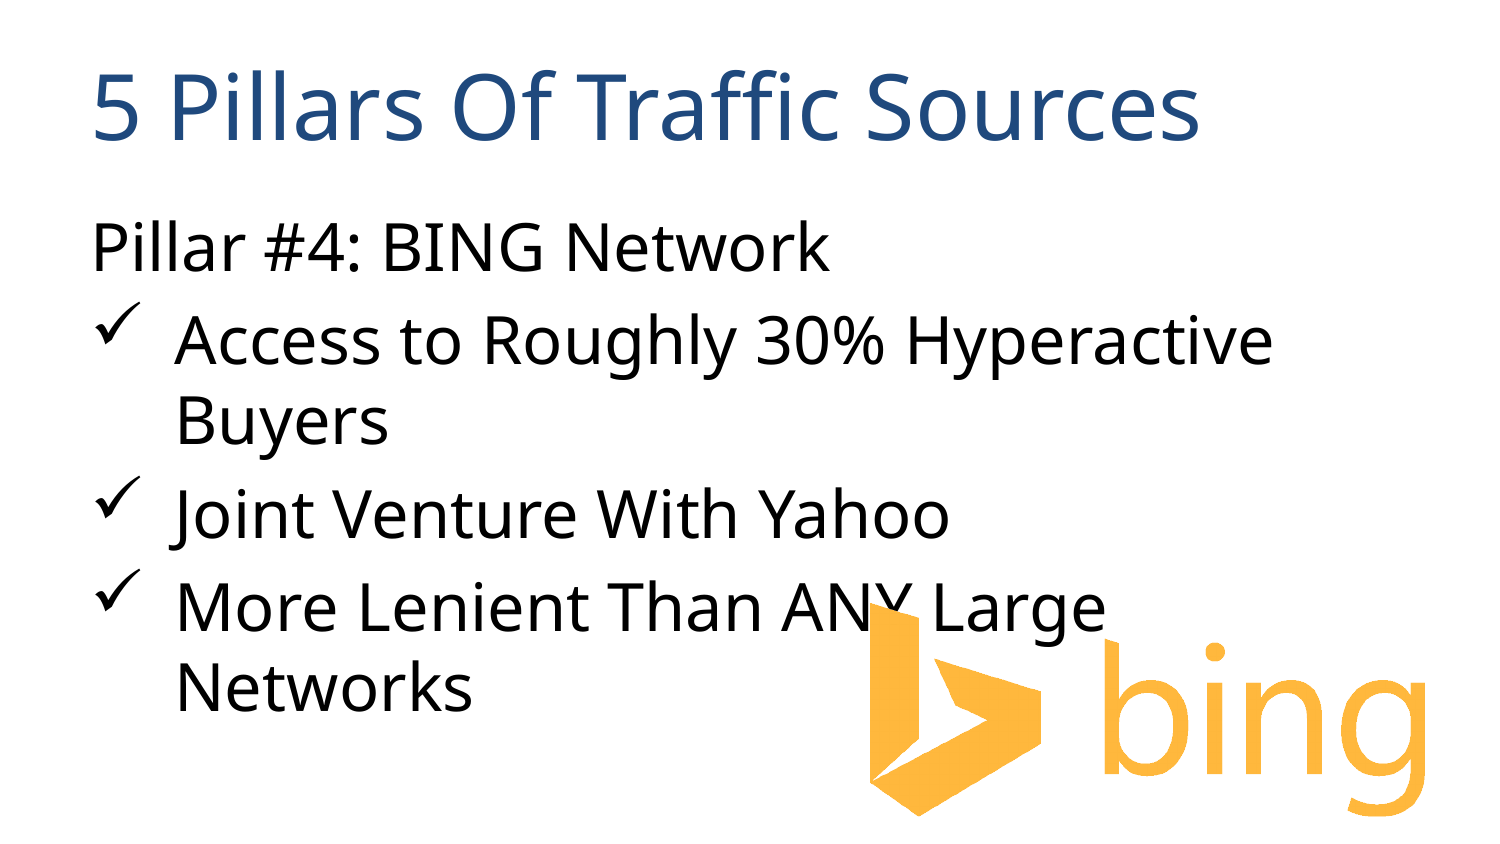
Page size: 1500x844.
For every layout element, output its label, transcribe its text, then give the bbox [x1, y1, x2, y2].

title 5 Pillars Of Traffic Sources [75, 33, 1425, 175]
picture [870, 603, 1426, 817]
list Pillar #4: BING Network Access to Roughly 30% Hyperactive Buyers Joint Venture With Yahoo More Lenient Than ANY Large Networks [75, 196, 1425, 754]
